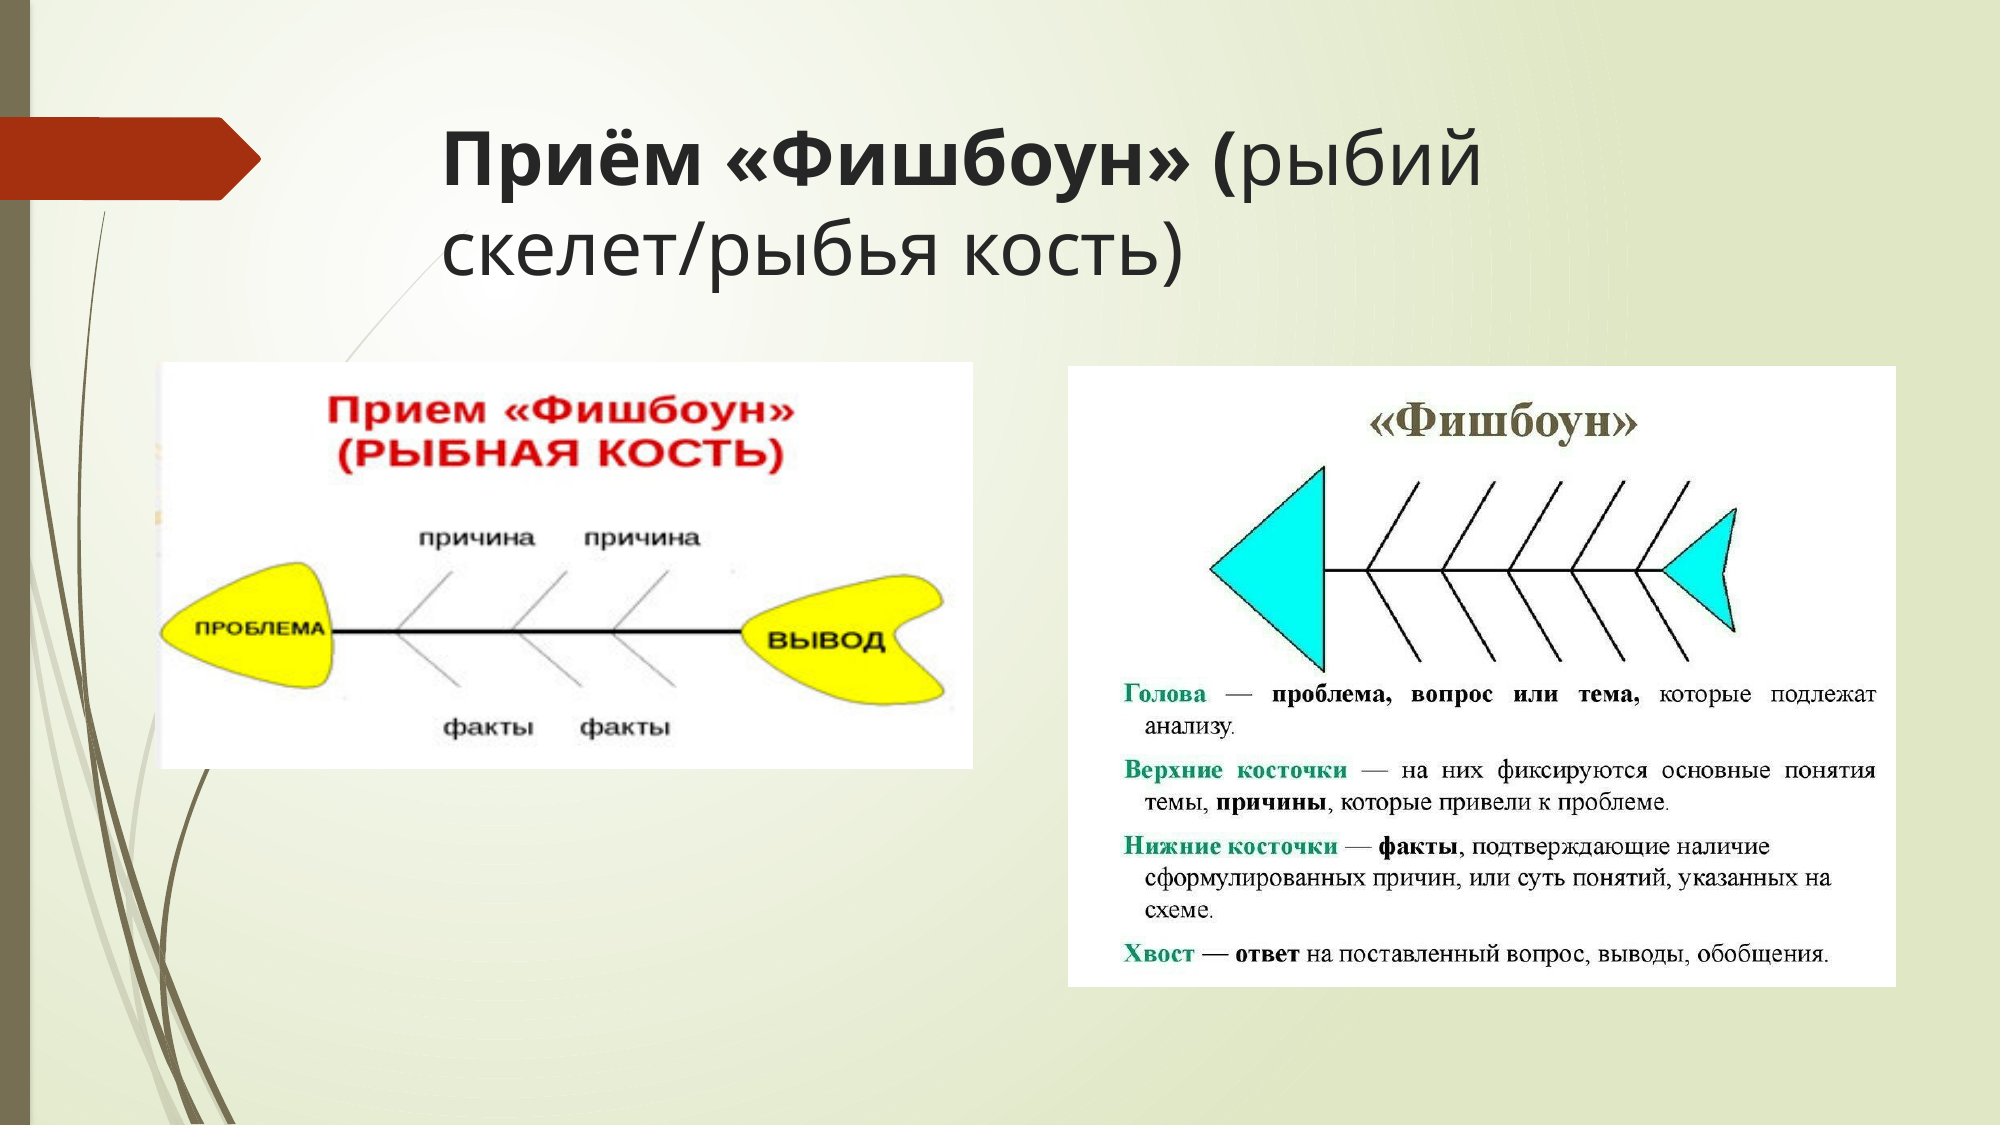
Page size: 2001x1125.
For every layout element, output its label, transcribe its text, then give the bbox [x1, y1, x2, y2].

picture [154, 362, 973, 769]
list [1068, 366, 1896, 987]
title Приём «Фишбоун» (рыбий скелет/рыбья кость) [425, 102, 1888, 313]
